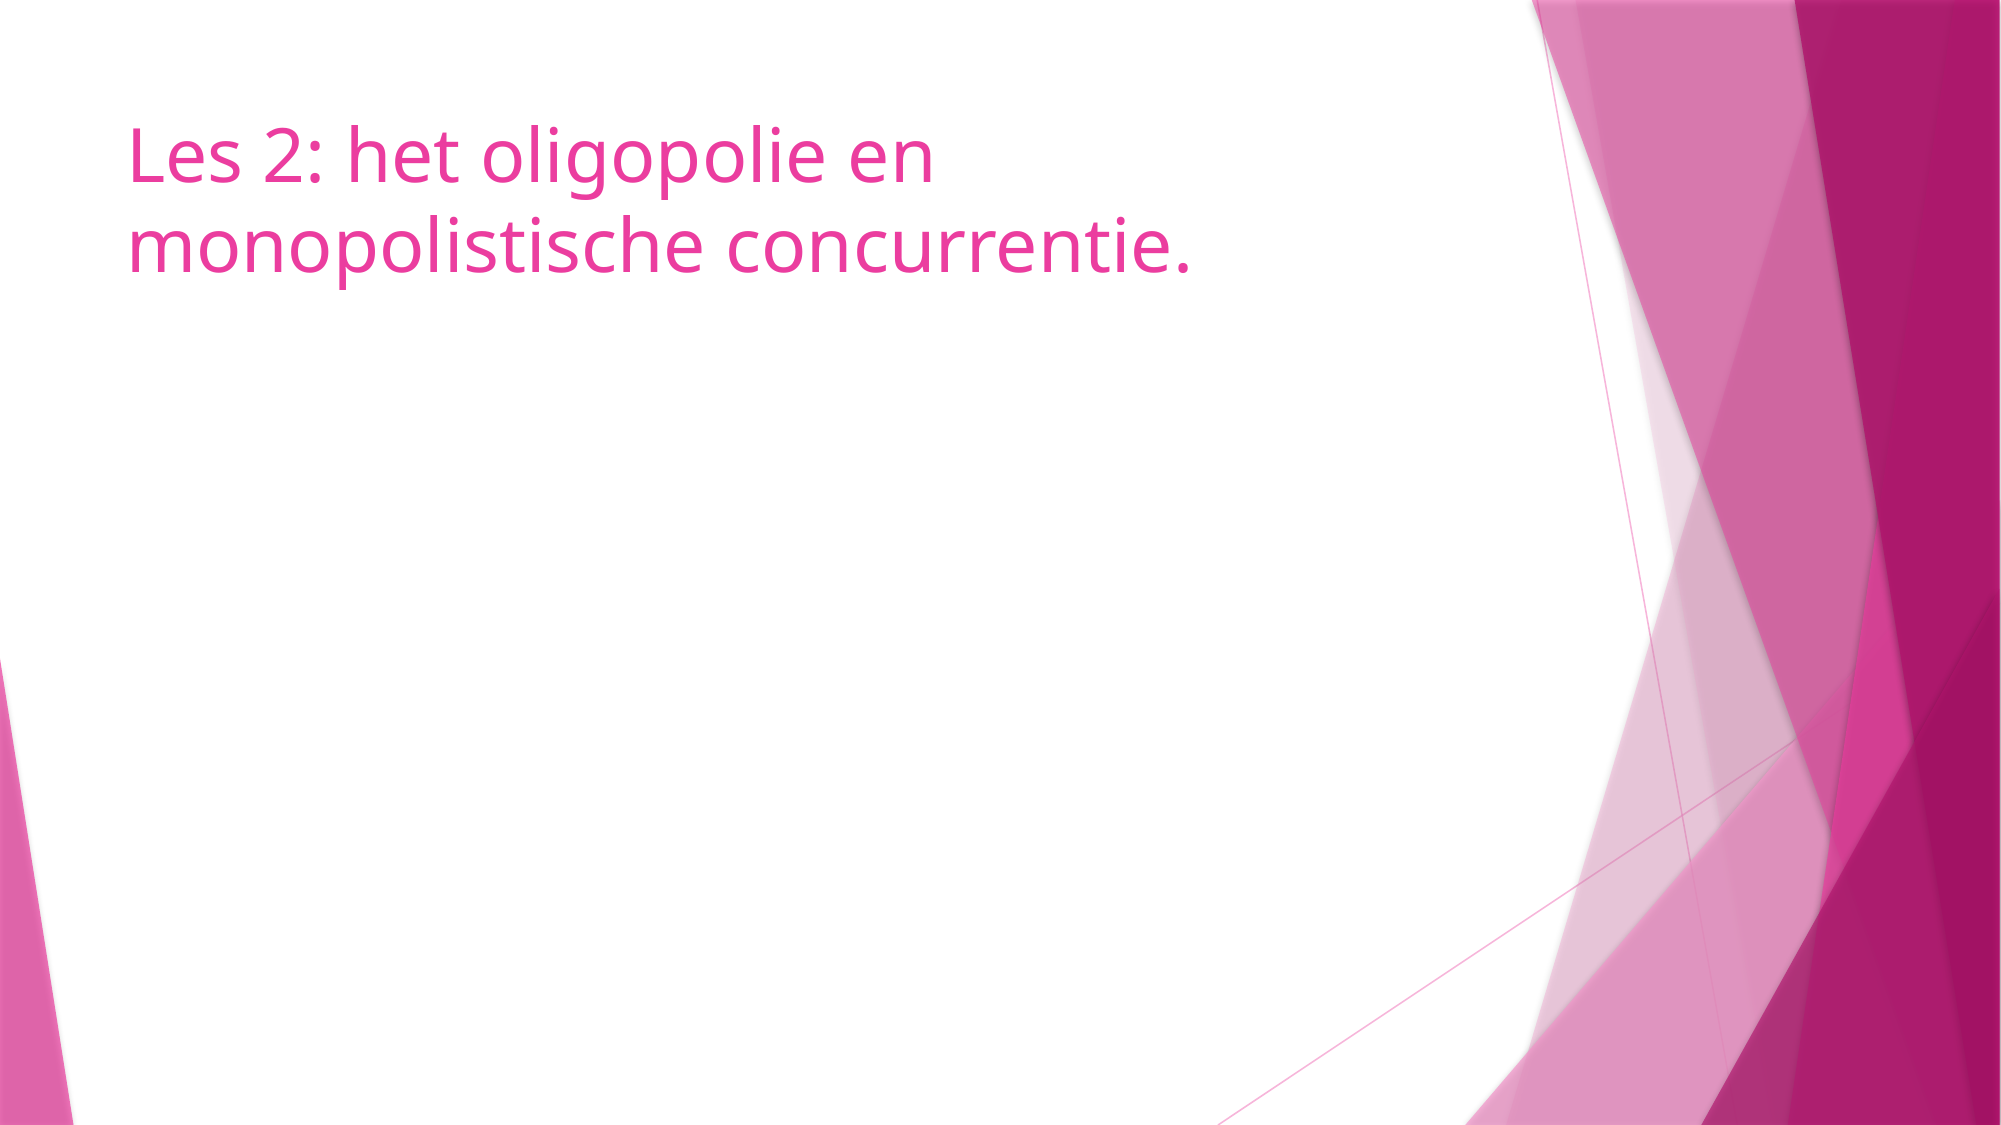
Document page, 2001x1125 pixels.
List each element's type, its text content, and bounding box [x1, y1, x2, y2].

title Les 2: het oligopolie en monopolistische concurrentie. [111, 99, 1522, 317]
